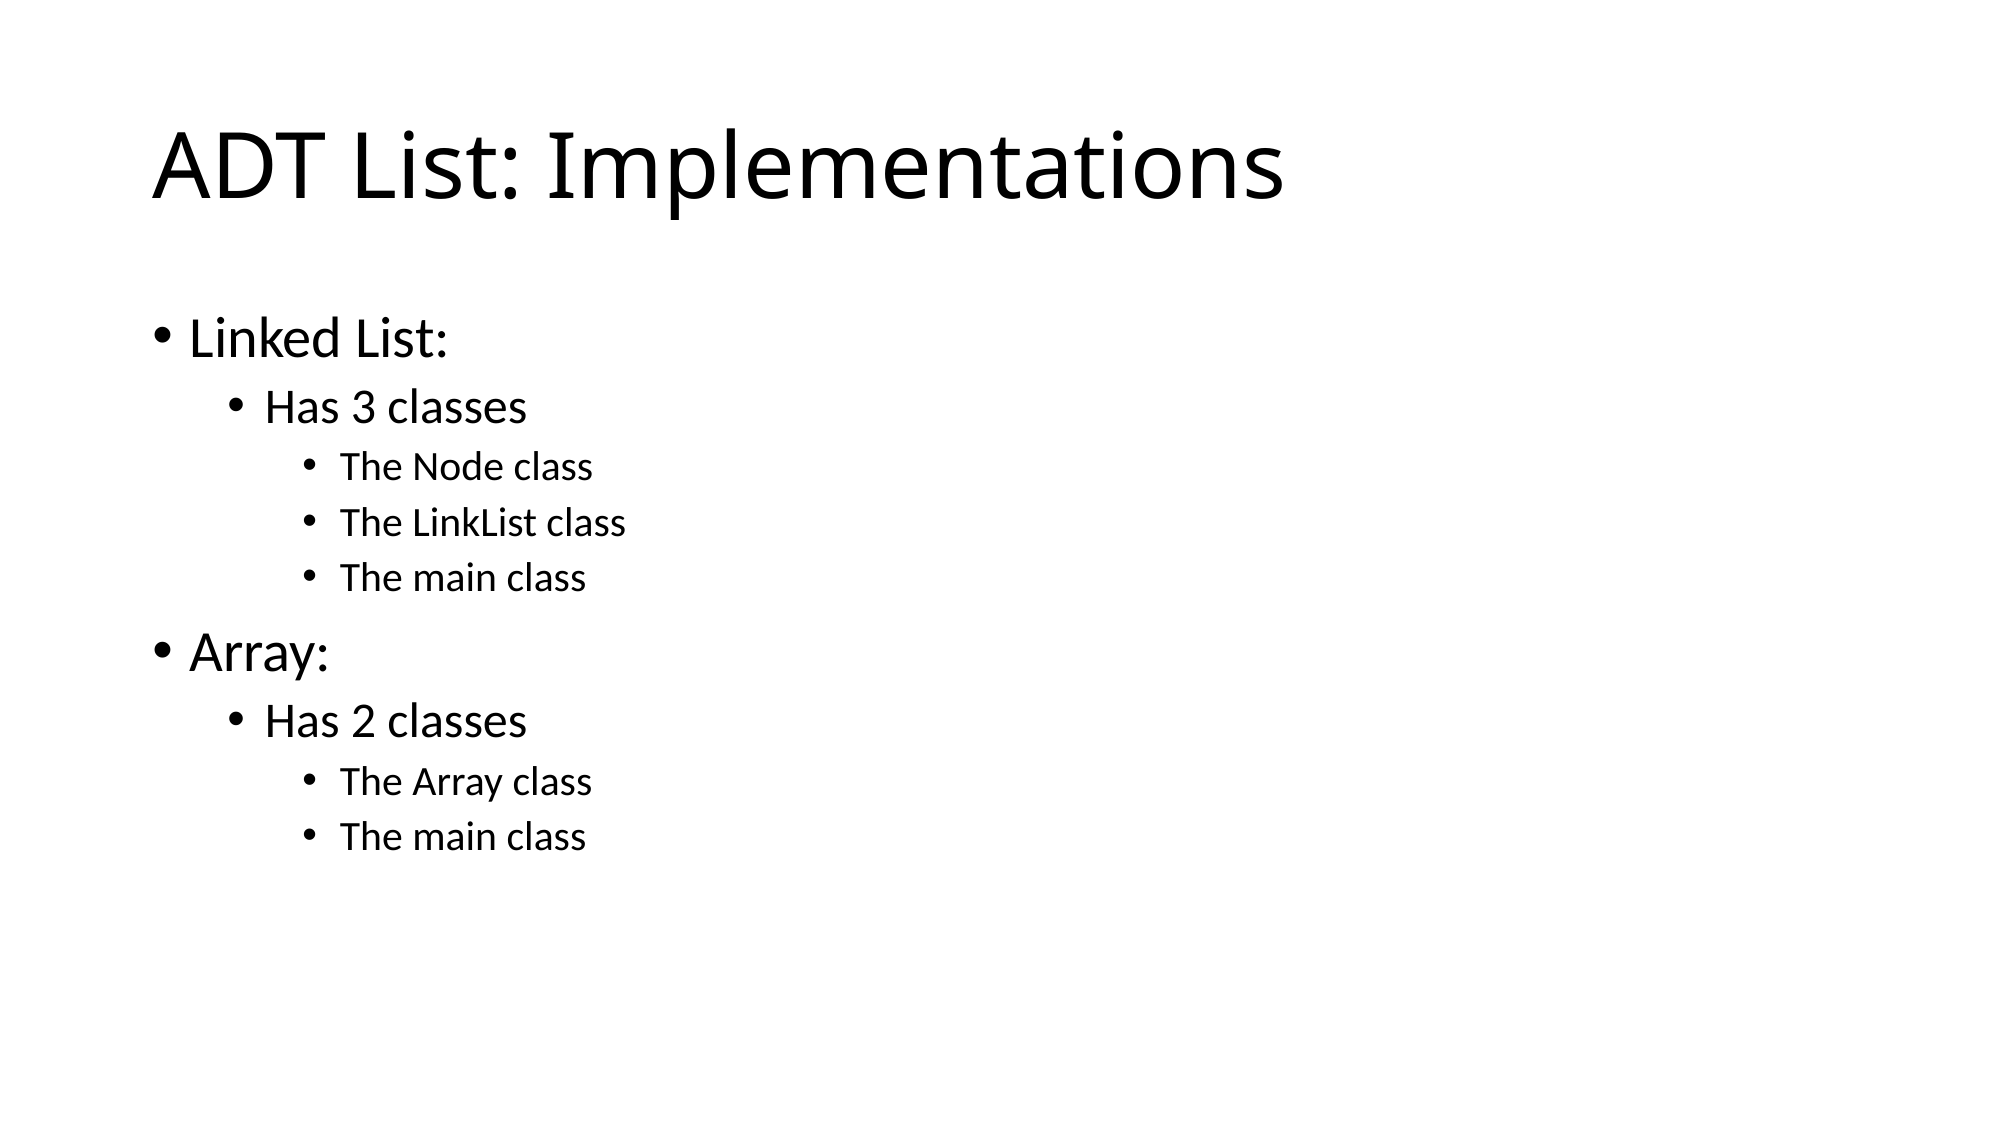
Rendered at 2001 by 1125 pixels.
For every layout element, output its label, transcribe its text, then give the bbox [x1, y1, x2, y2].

title ADT List: Implementations [137, 59, 1863, 278]
list Linked List: Has 3 classes The Node class The LinkList class The main class Array: Has 2 classes The Array class The main class [137, 299, 1863, 1014]
